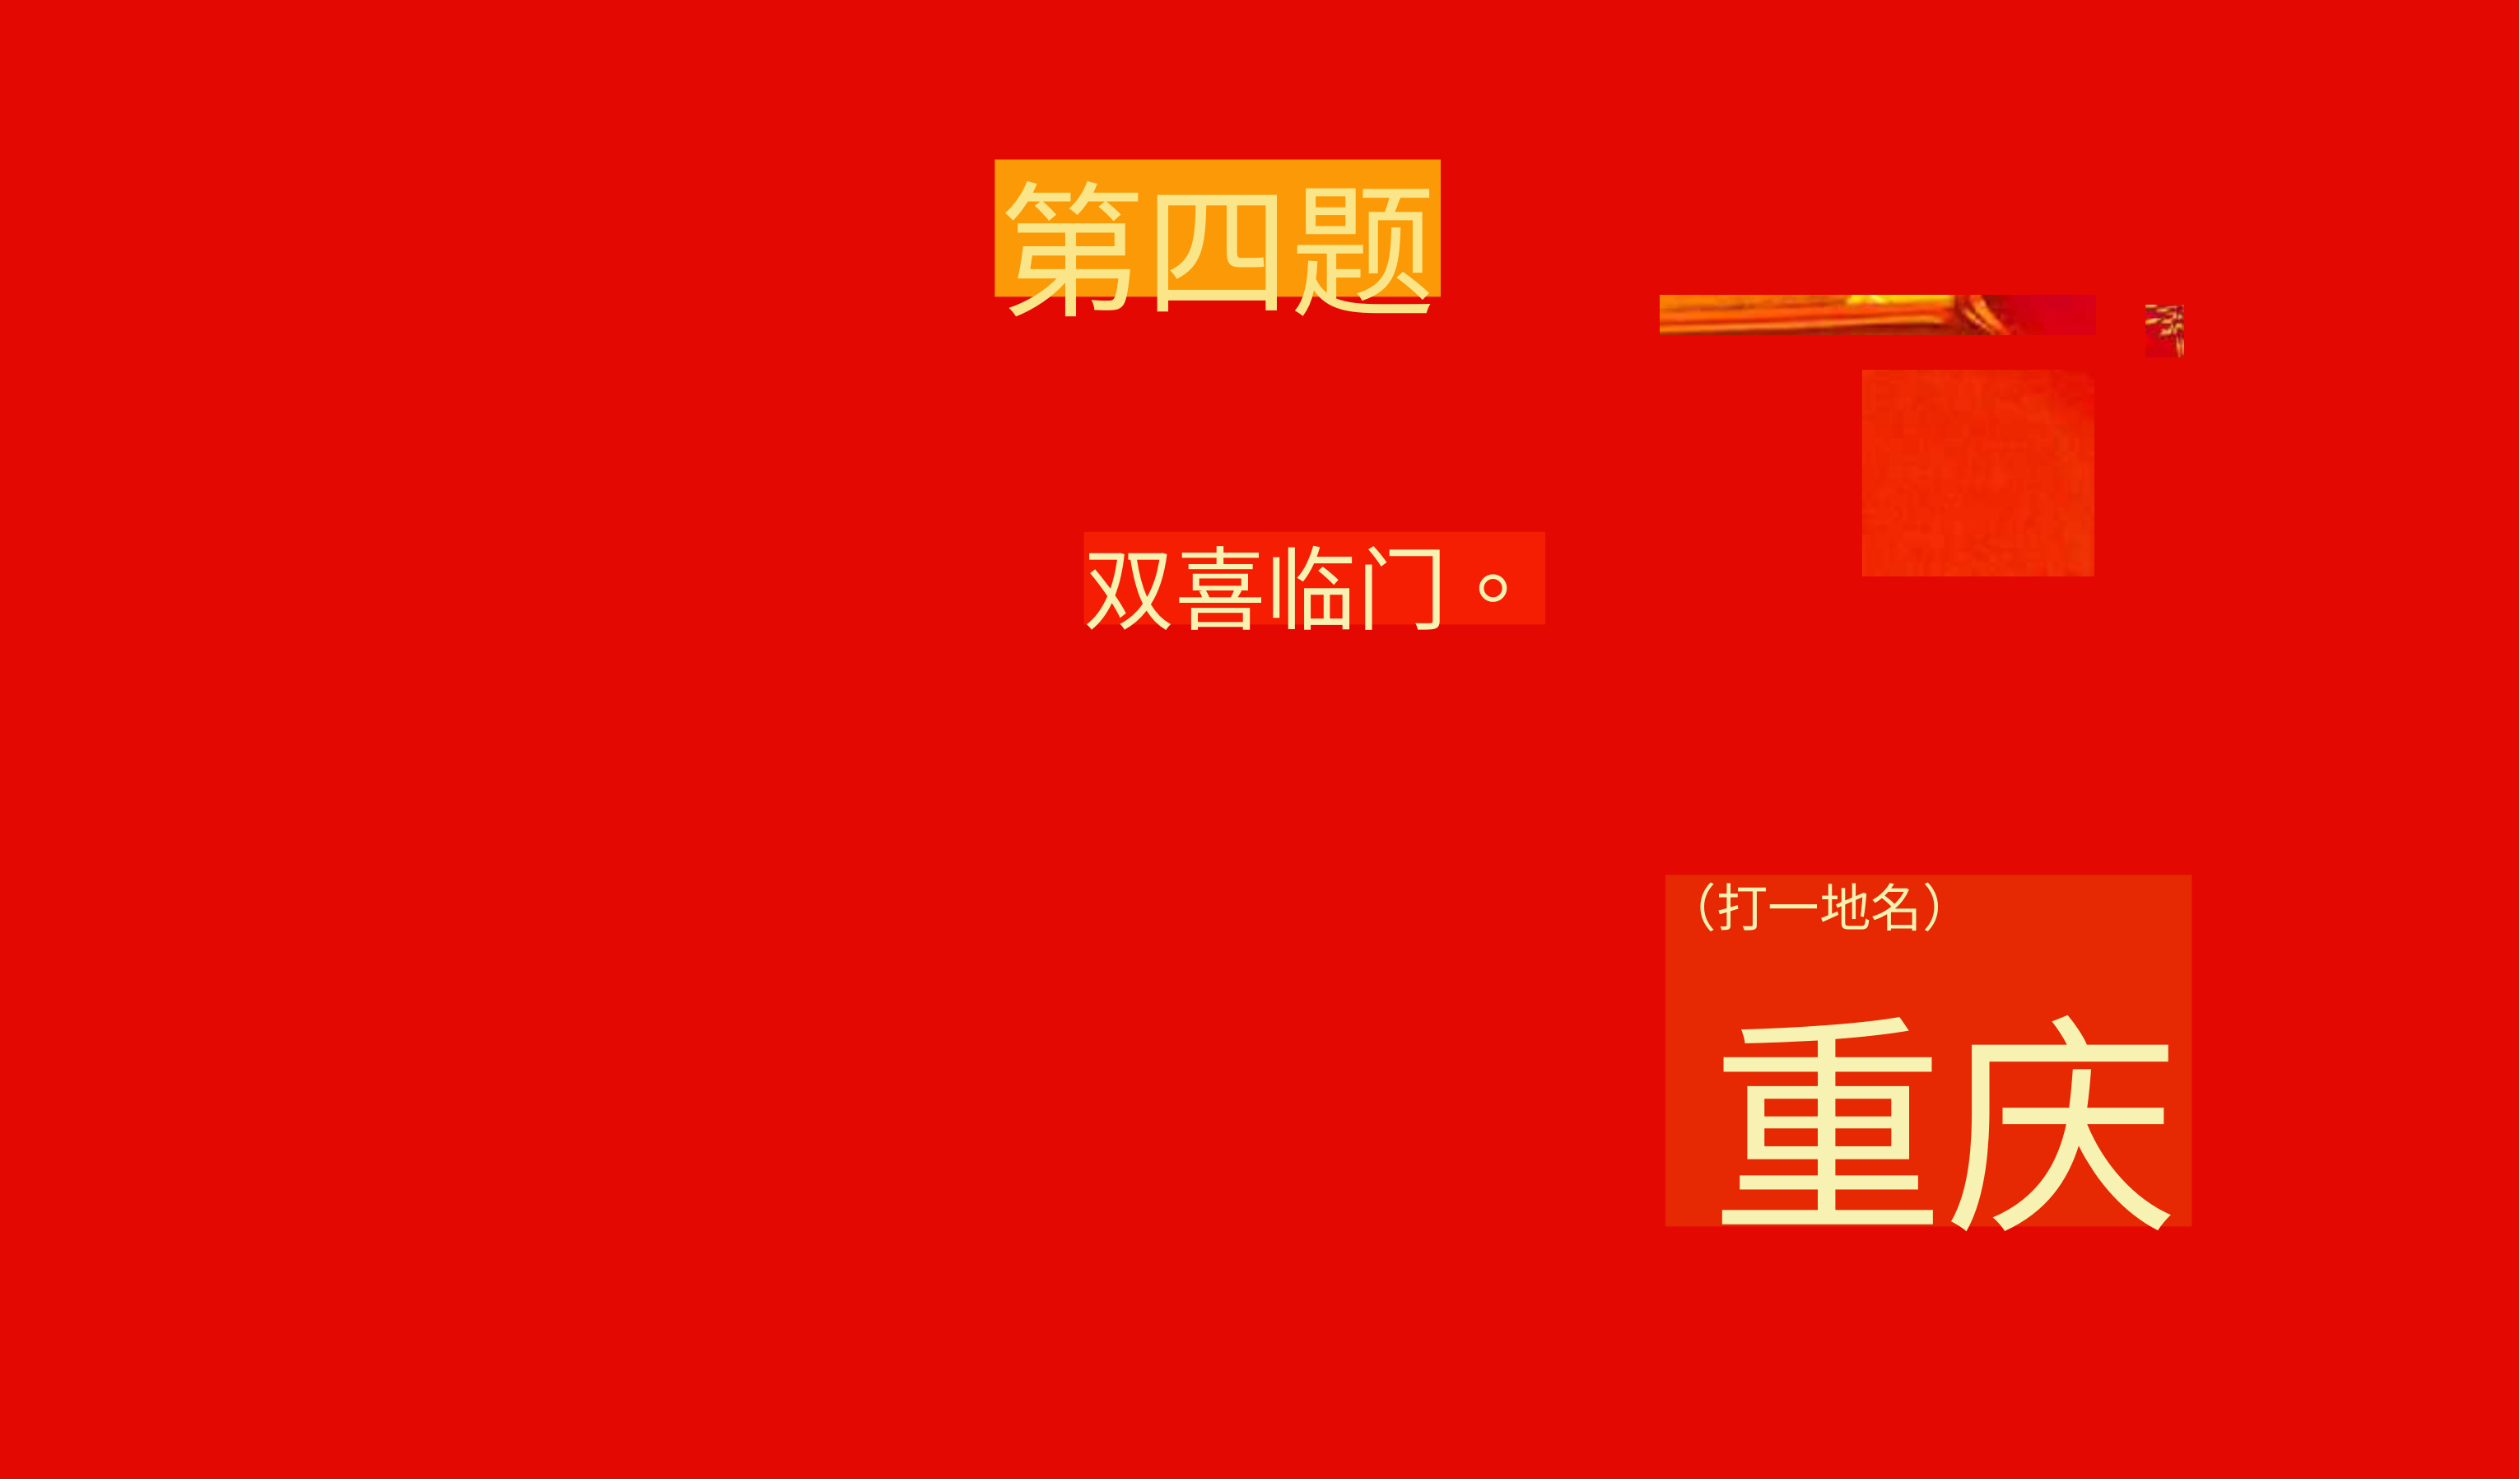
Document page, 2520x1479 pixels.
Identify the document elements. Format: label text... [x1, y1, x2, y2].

text_box 双喜临门。 [1083, 531, 1546, 625]
picture [1862, 370, 2095, 577]
text_box （打一地名） 重庆 [1665, 875, 2192, 1227]
picture [2145, 305, 2184, 357]
picture [1660, 295, 2097, 335]
text_box 第四题 [994, 159, 1441, 297]
